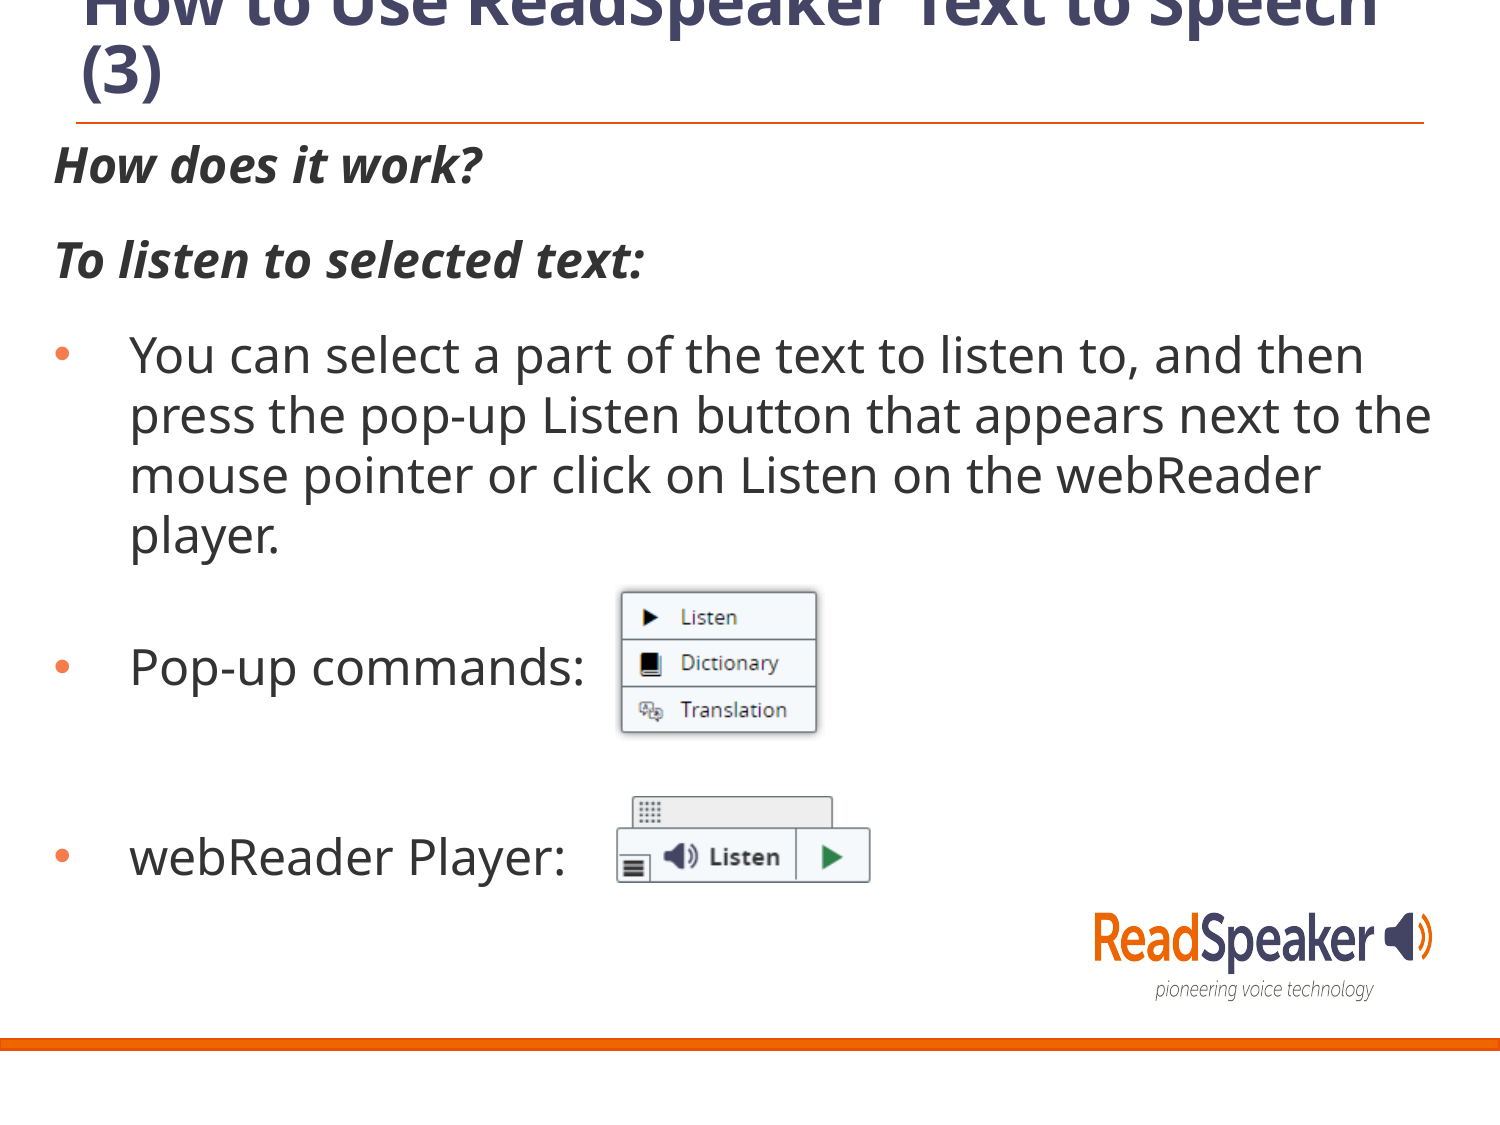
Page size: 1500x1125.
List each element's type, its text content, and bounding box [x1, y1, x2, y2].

text_box How does it work? To listen to selected text: You can select a part of the text to listen to, and then press the pop-up Listen button that appears next to the mouse pointer or click on Listen on the webReader player. [53, 133, 1435, 572]
title How to Use ReadSpeaker Text to Speech (3) [65, 21, 1478, 115]
picture [614, 583, 826, 741]
text_box webReader Player: [53, 824, 602, 918]
picture [614, 796, 874, 884]
picture [1068, 890, 1459, 1010]
text_box Pop-up commands: [53, 635, 611, 729]
